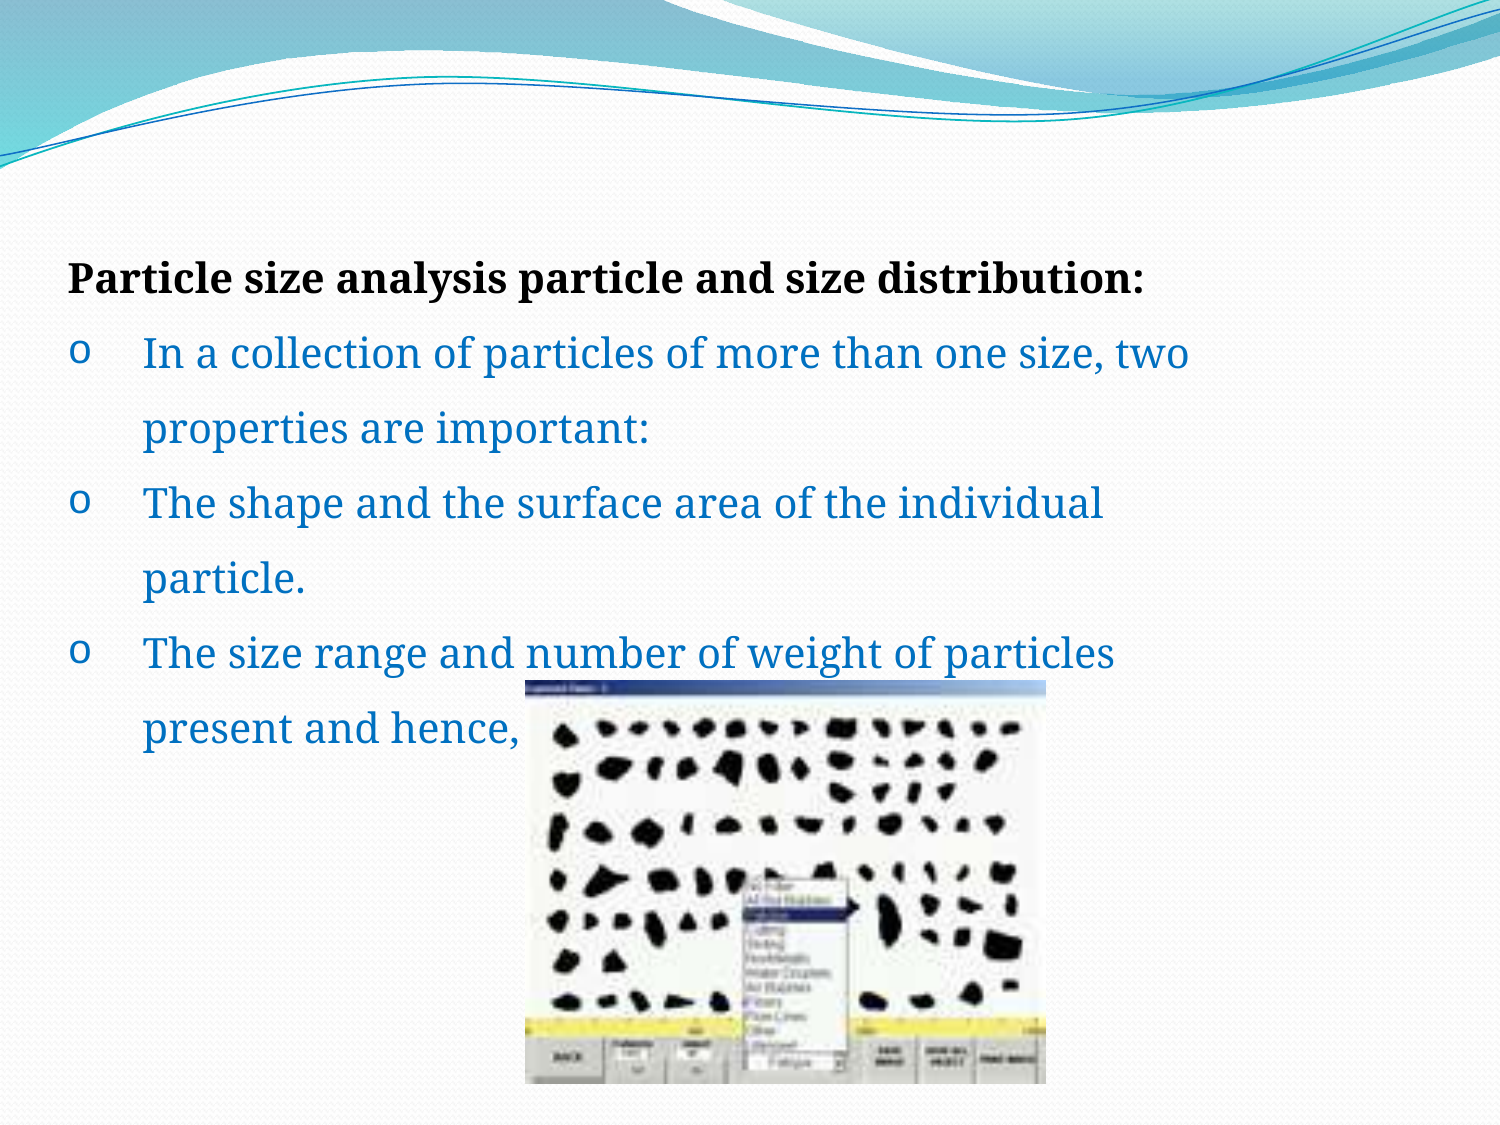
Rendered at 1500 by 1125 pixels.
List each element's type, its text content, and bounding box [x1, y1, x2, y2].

picture [525, 680, 1046, 1084]
text_box Particle size analysis particle and size distribution: In a collection of particles of more than one size, two properties are important: The shape and the surface area of the individual particle. The size range and number of weight of particles present and hence, the total surface area. [53, 219, 1211, 835]
